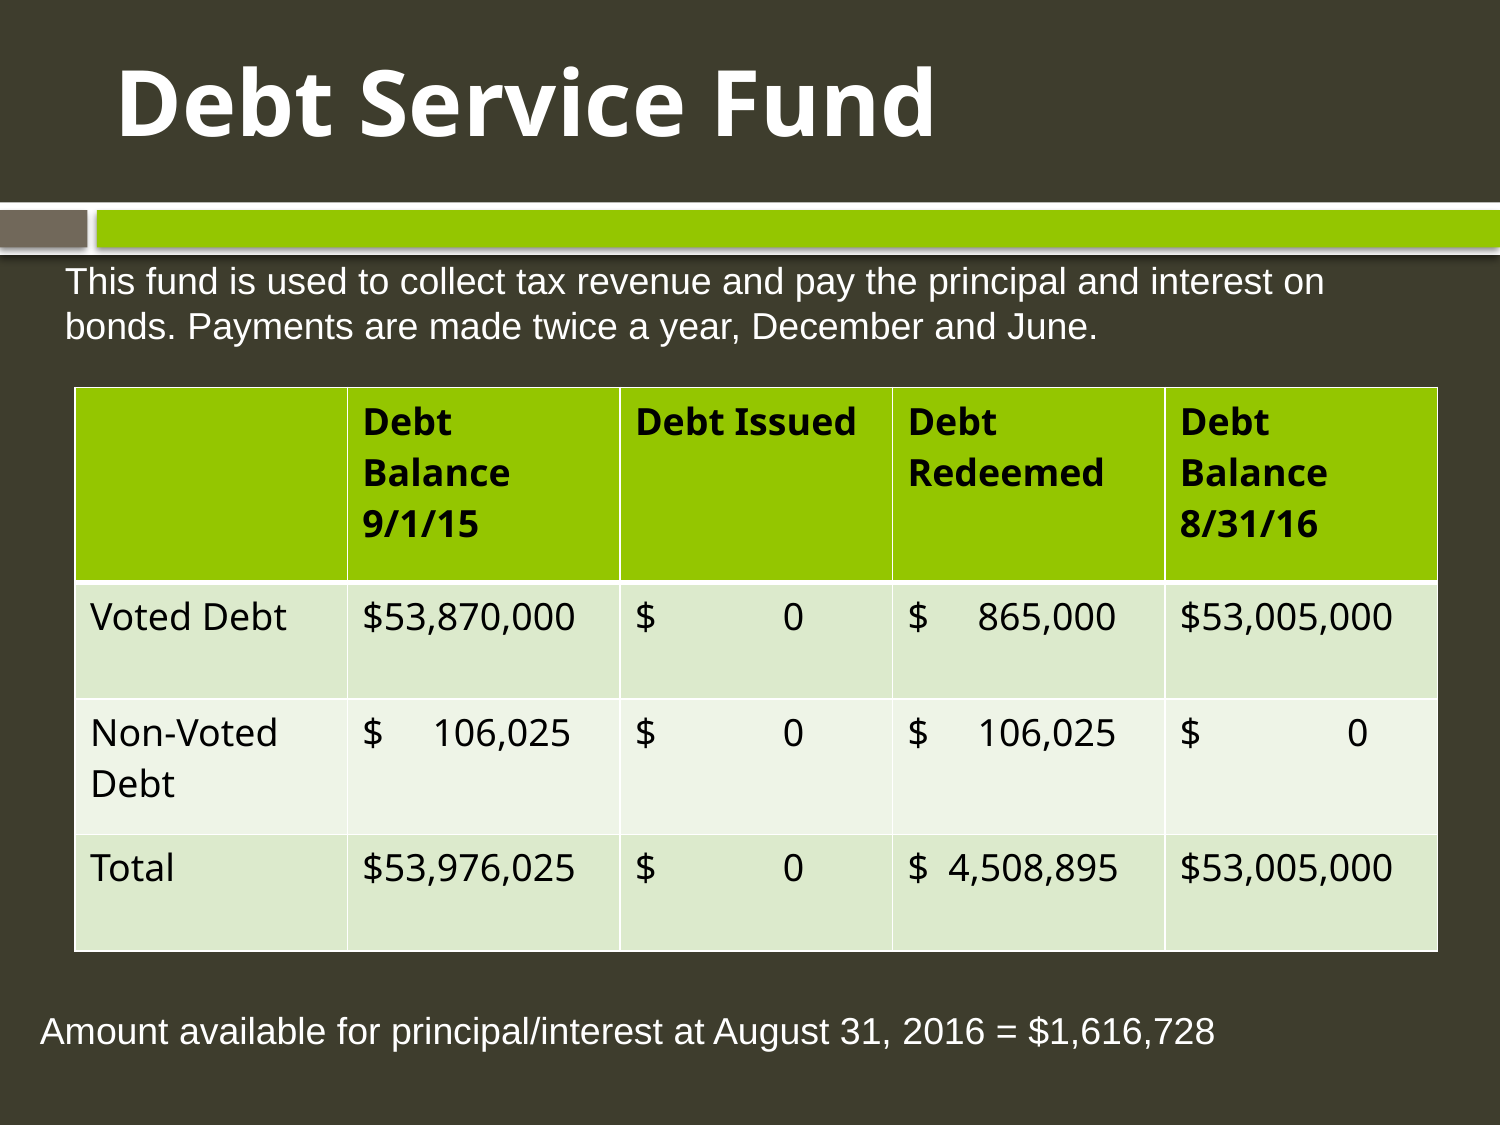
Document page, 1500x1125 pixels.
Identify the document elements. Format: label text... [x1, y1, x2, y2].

table_cell Total [76, 835, 347, 950]
table_cell Non-Voted Debt [76, 700, 347, 834]
table_cell $ 106,025 [893, 700, 1164, 834]
table_cell $ 0 [621, 585, 892, 698]
text_box Amount available for principal/interest at August 31, 2016 = $1,616,728 [24, 999, 1425, 1060]
table_cell $53,870,000 [348, 585, 619, 698]
table_header Debt Redeemed [893, 388, 1164, 580]
table_cell $ 0 [1166, 700, 1437, 834]
table_cell $53,005,000 [1166, 585, 1437, 698]
table_cell $53,005,000 [1166, 835, 1437, 950]
table_header Debt Issued [621, 388, 892, 580]
table_cell $53,976,025 [348, 835, 619, 950]
table_cell $ 4,508,895 [893, 835, 1164, 950]
text_box Debt Service Fund [99, 0, 1400, 200]
table_cell $ 0 [621, 835, 892, 950]
table_header Debt Balance 8/31/16 [1166, 388, 1437, 580]
table_header Debt Balance 9/1/15 [348, 388, 619, 580]
text_box This fund is used to collect tax revenue and pay the principal and interest on bonds. Payments are made twice a year, December and June. [50, 249, 1450, 355]
table_cell $ 865,000 [893, 585, 1164, 698]
table_cell $ 106,025 [348, 700, 619, 834]
table_header [76, 388, 347, 580]
table_cell $ 0 [621, 700, 892, 834]
table_cell Voted Debt [76, 585, 347, 698]
